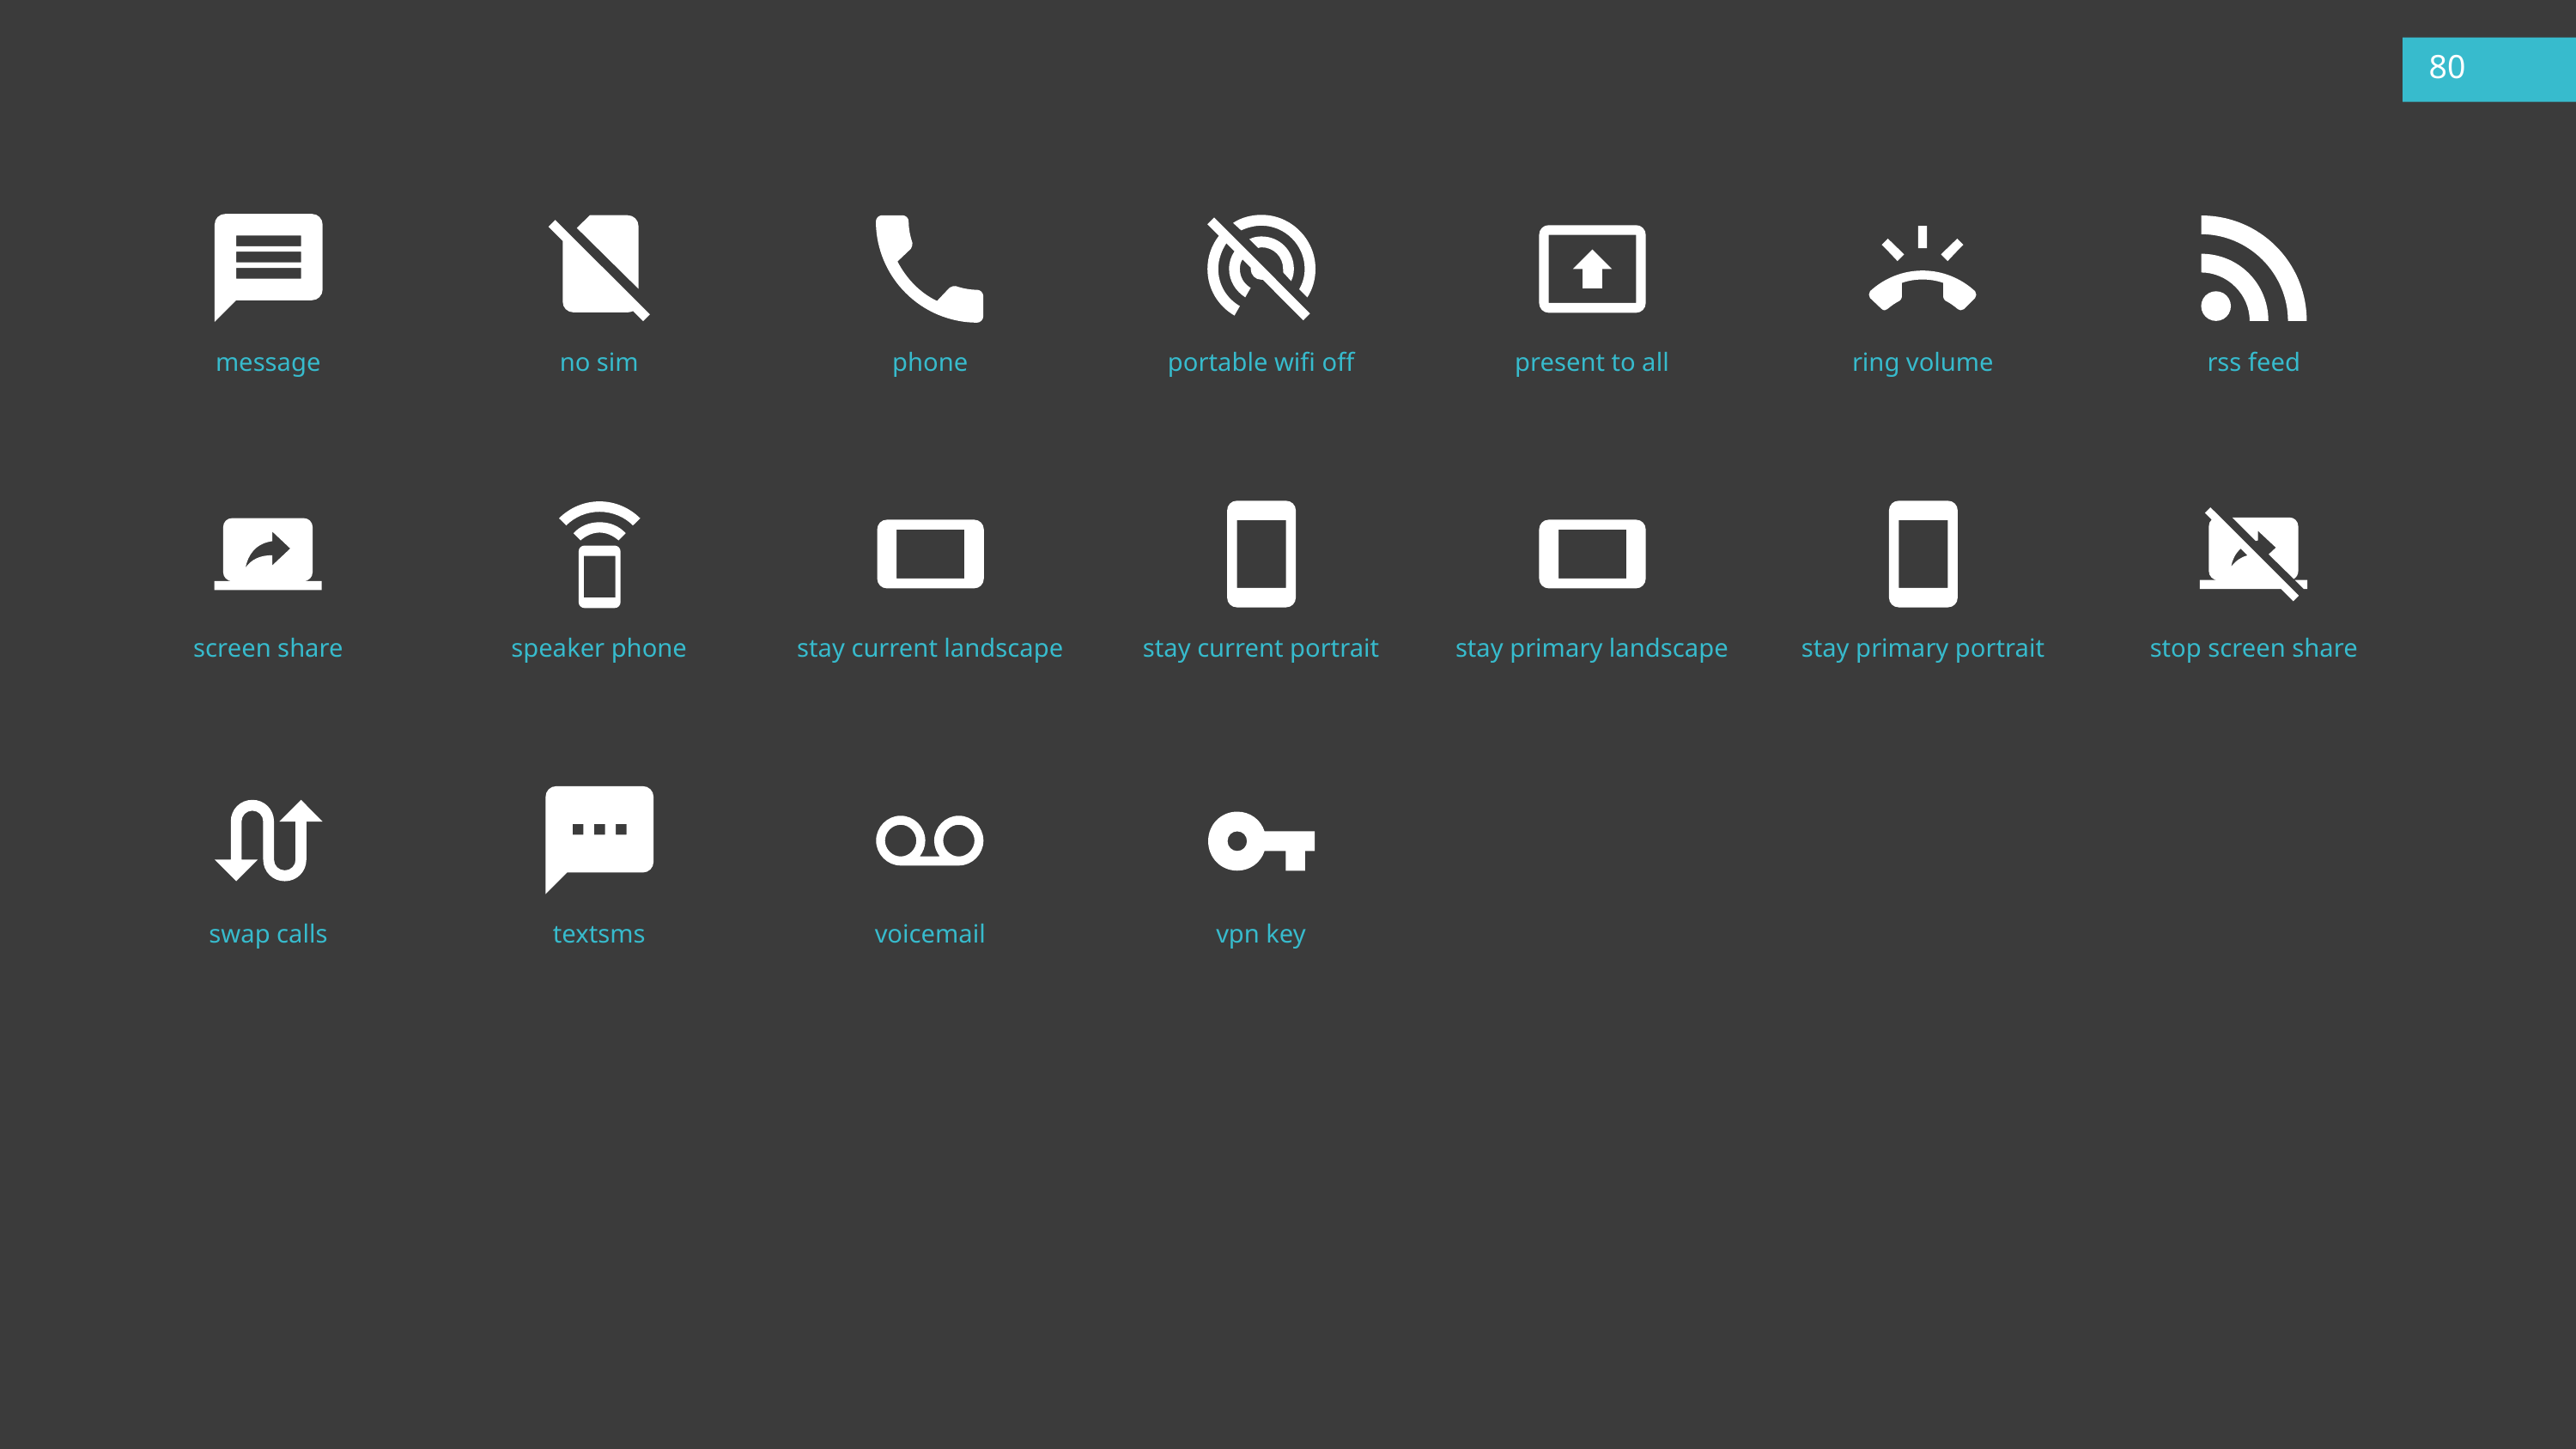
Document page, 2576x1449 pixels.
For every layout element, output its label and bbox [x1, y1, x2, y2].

text_box [1208, 811, 1315, 871]
text_box [876, 815, 984, 866]
text_box [1881, 238, 1905, 262]
text_box [1868, 270, 1977, 311]
text_box [89, 912, 1440, 955]
text_box [1917, 226, 1928, 249]
text_box [545, 785, 654, 894]
text_box [2201, 291, 2232, 321]
text_box [214, 214, 323, 322]
text_box [1249, 236, 1294, 282]
text_box [578, 545, 621, 609]
slide_number [2415, 35, 2502, 100]
text_box [2201, 215, 2307, 321]
text_box [89, 626, 2433, 669]
text_box [2232, 517, 2308, 590]
text_box [2199, 507, 2300, 602]
text_box [1207, 217, 1310, 321]
text_box [214, 799, 323, 882]
text_box [1227, 500, 1297, 608]
text_box [559, 501, 641, 526]
text_box [576, 215, 639, 289]
text_box [877, 519, 984, 589]
text_box [548, 220, 650, 322]
text_box [573, 522, 626, 541]
text_box [214, 518, 322, 591]
text_box [1233, 215, 1316, 298]
text_box [89, 339, 2433, 383]
text_box [2201, 253, 2269, 321]
text_box [1941, 238, 1964, 262]
text_box [876, 215, 984, 323]
text_box [1888, 500, 1958, 608]
text_box [1539, 225, 1646, 313]
text_box [1539, 519, 1646, 589]
